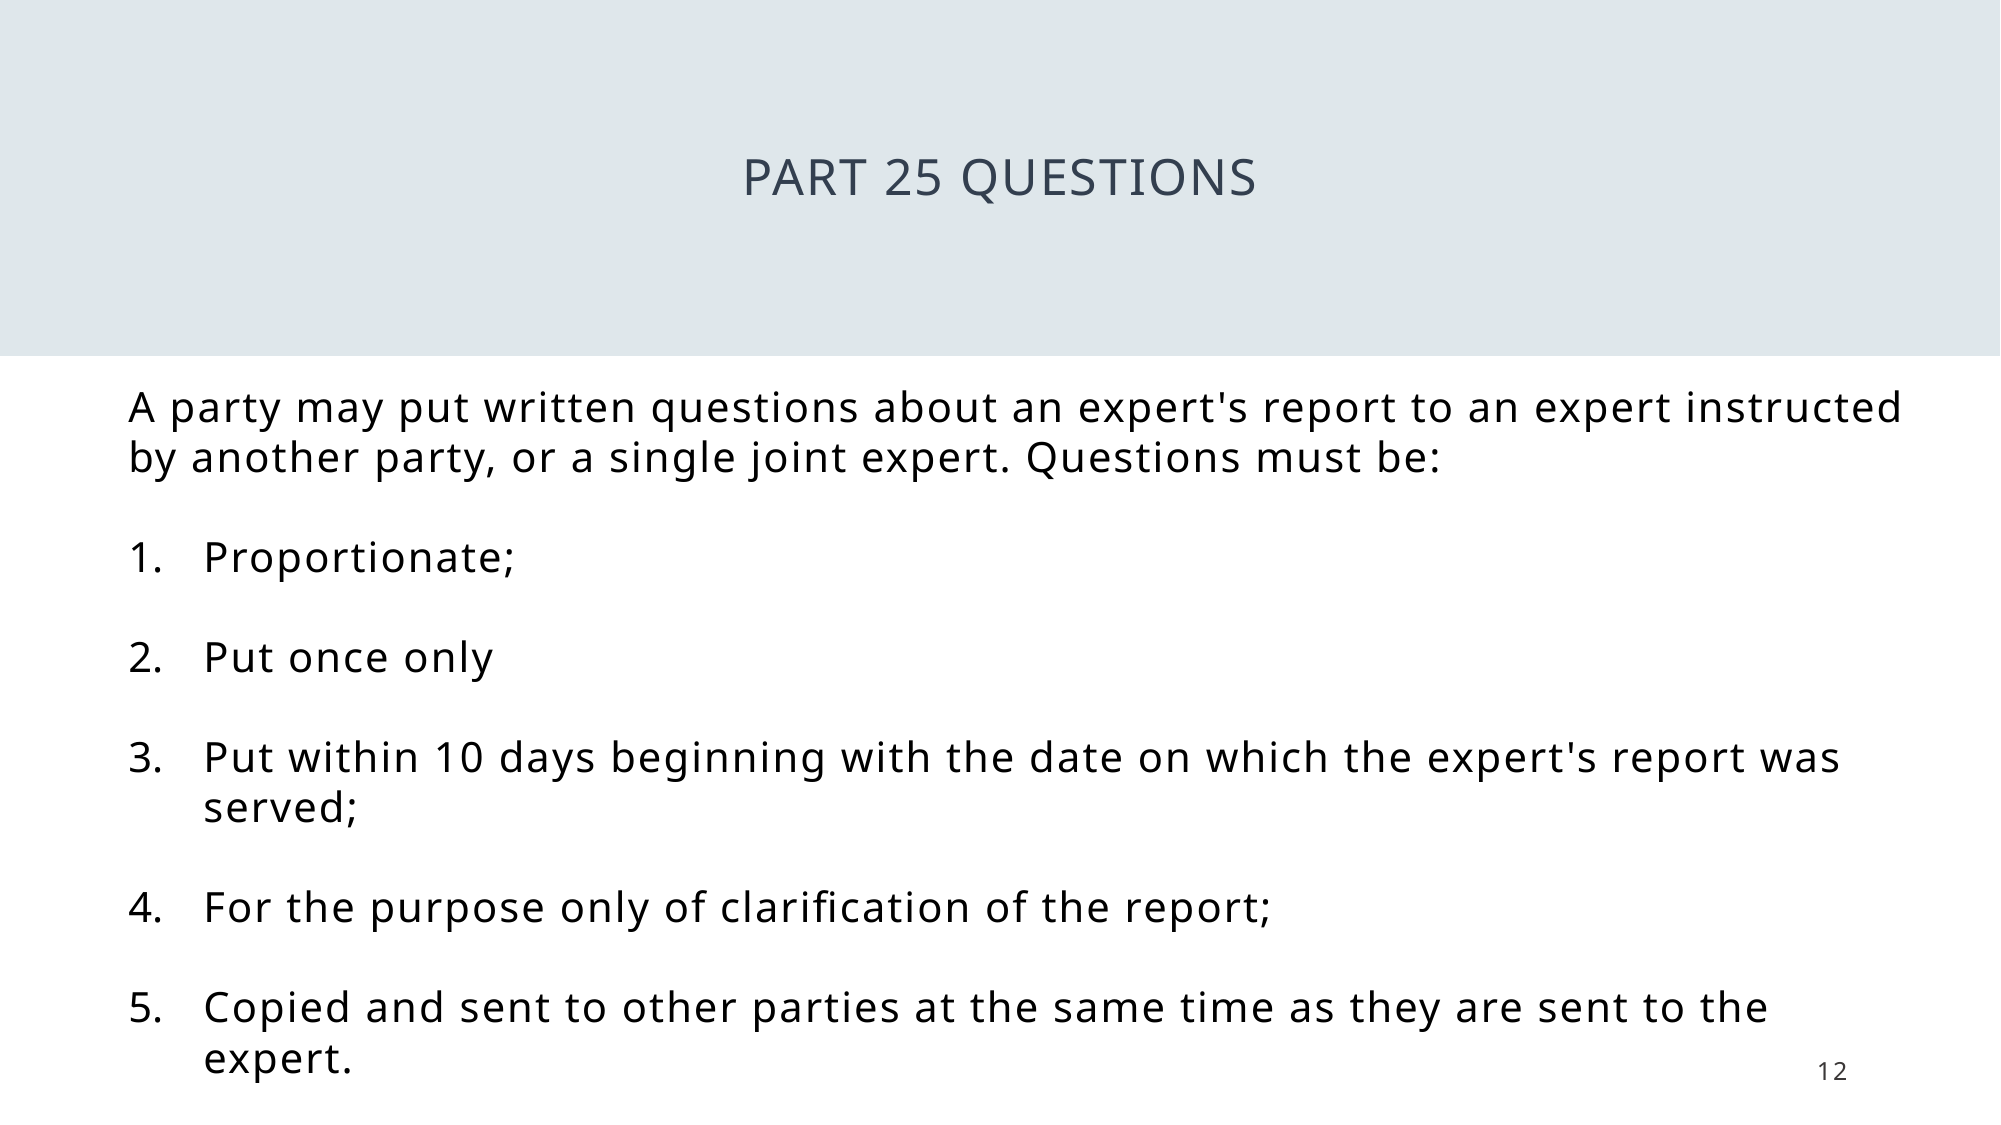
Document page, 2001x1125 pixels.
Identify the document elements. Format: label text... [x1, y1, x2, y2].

slide_number 12 [1412, 1042, 1863, 1103]
list A party may put written questions about an expert's report to an expert instructed by another party, or a single joint expert. Questions must be: Proportionate; Put once only Put within 10 days beginning with the date on which the expert's report was served; For the purpose only of clarification of the report; Copied and sent to other parties at the same time as they are sent to the expert. [113, 373, 1929, 1043]
title Part 25 questions [137, 98, 1863, 262]
